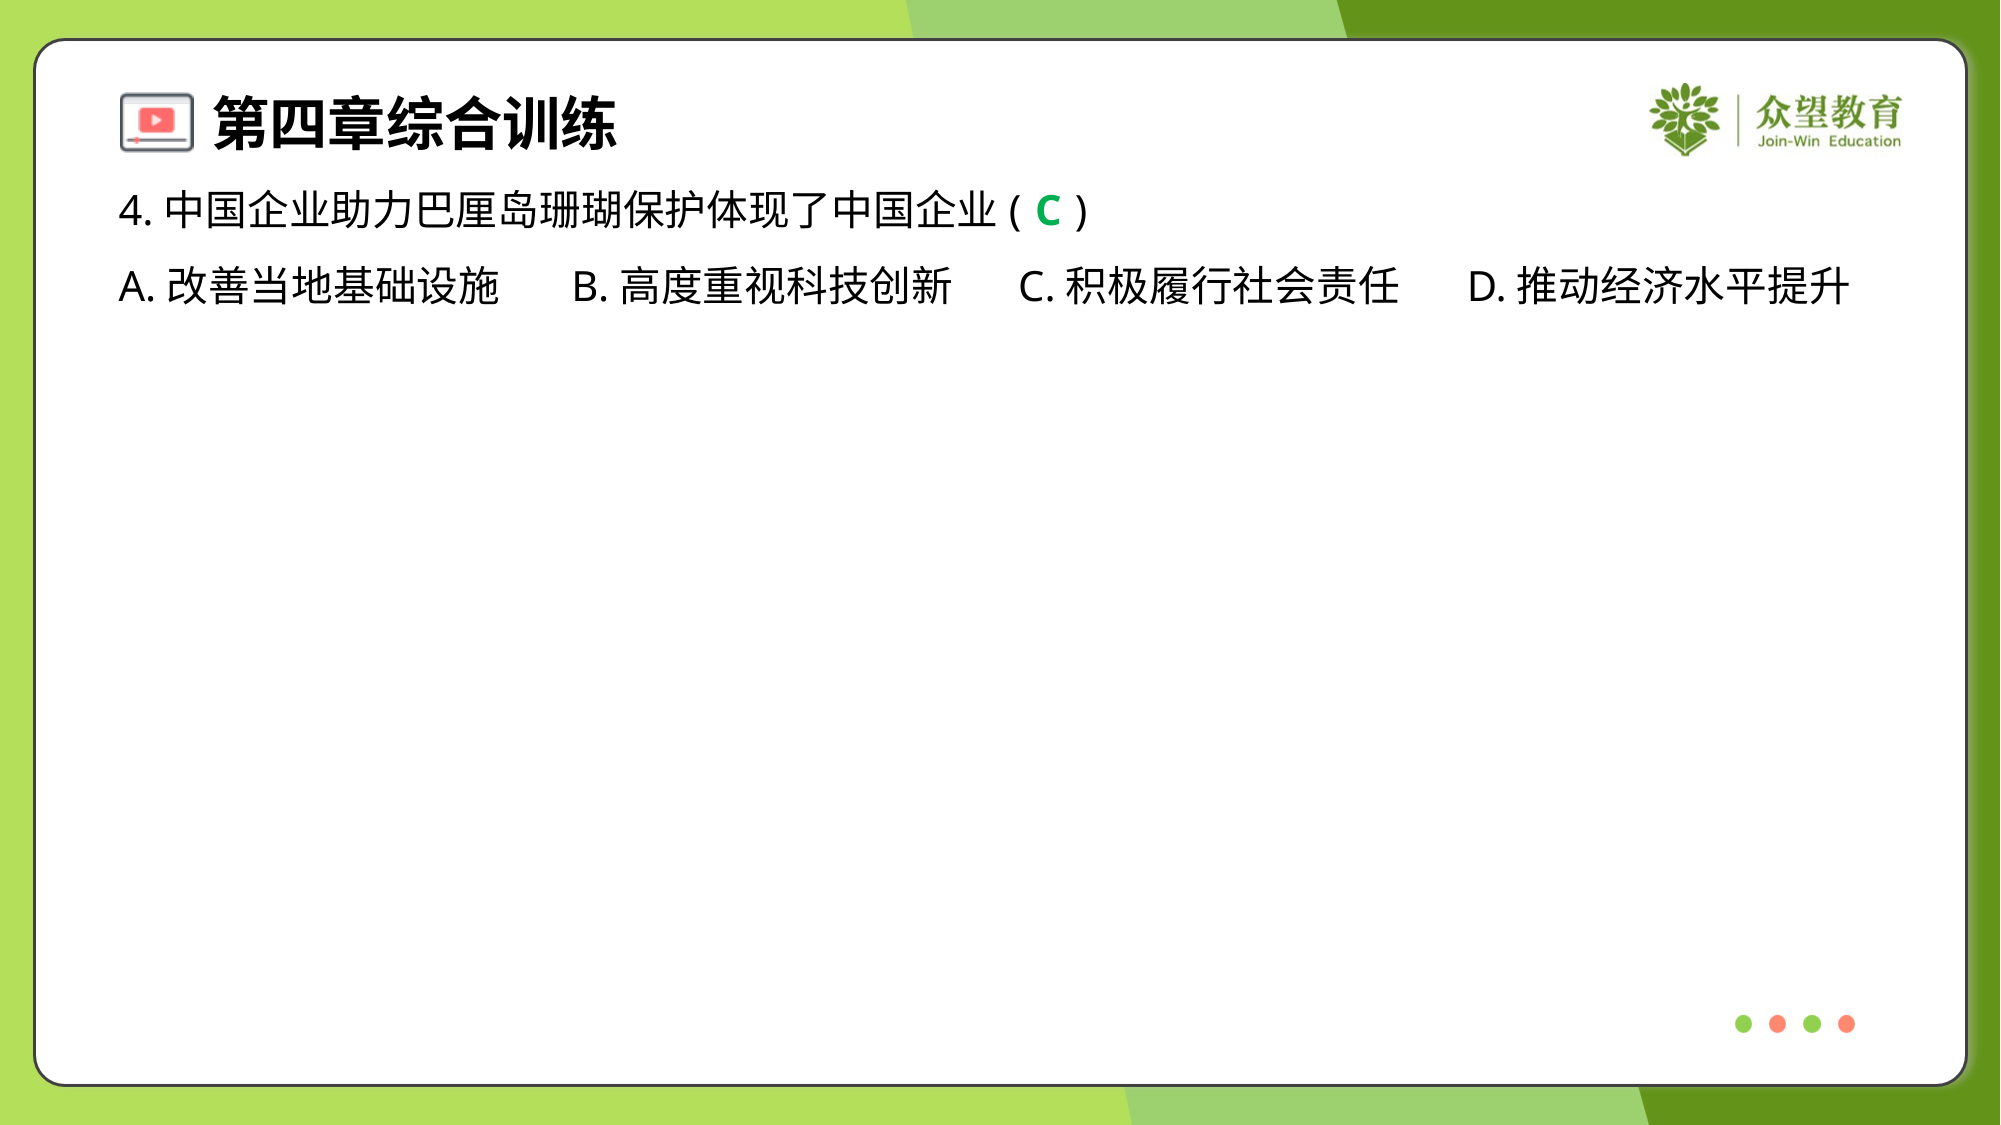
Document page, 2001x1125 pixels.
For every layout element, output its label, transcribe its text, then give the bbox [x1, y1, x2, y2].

text_box 4.中国企业助力巴厘岛珊瑚保护体现了中国企业( ) [1078, 158, 1883, 226]
text_box 4.中国企业助力巴厘岛珊瑚保护体现了中国企业( ) [118, 158, 1019, 226]
text_box C [1019, 158, 1078, 226]
picture [0, 0, 2000, 1125]
text_box A.改善当地基础设施 B.高度重视科技创新 C.积极履行社会责任 D.推动经济水平提升 [118, 234, 1883, 302]
